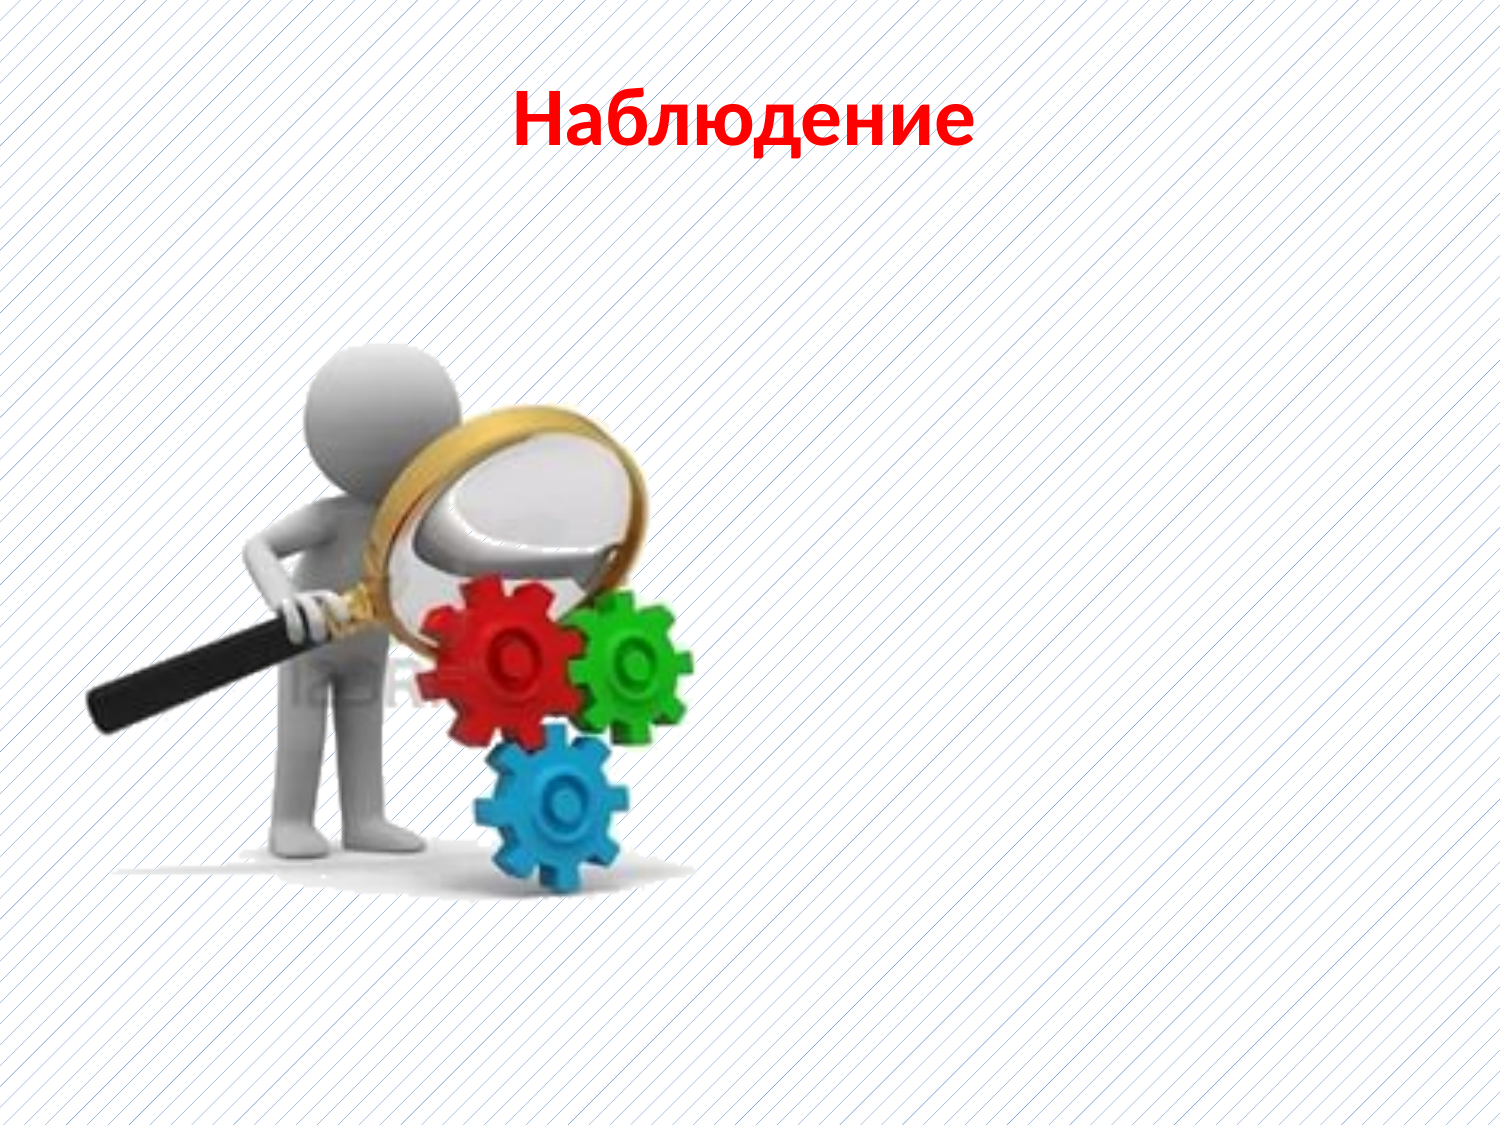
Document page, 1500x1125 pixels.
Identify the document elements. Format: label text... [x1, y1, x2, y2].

text_box Наблюдение [497, 54, 992, 170]
picture [64, 264, 721, 953]
